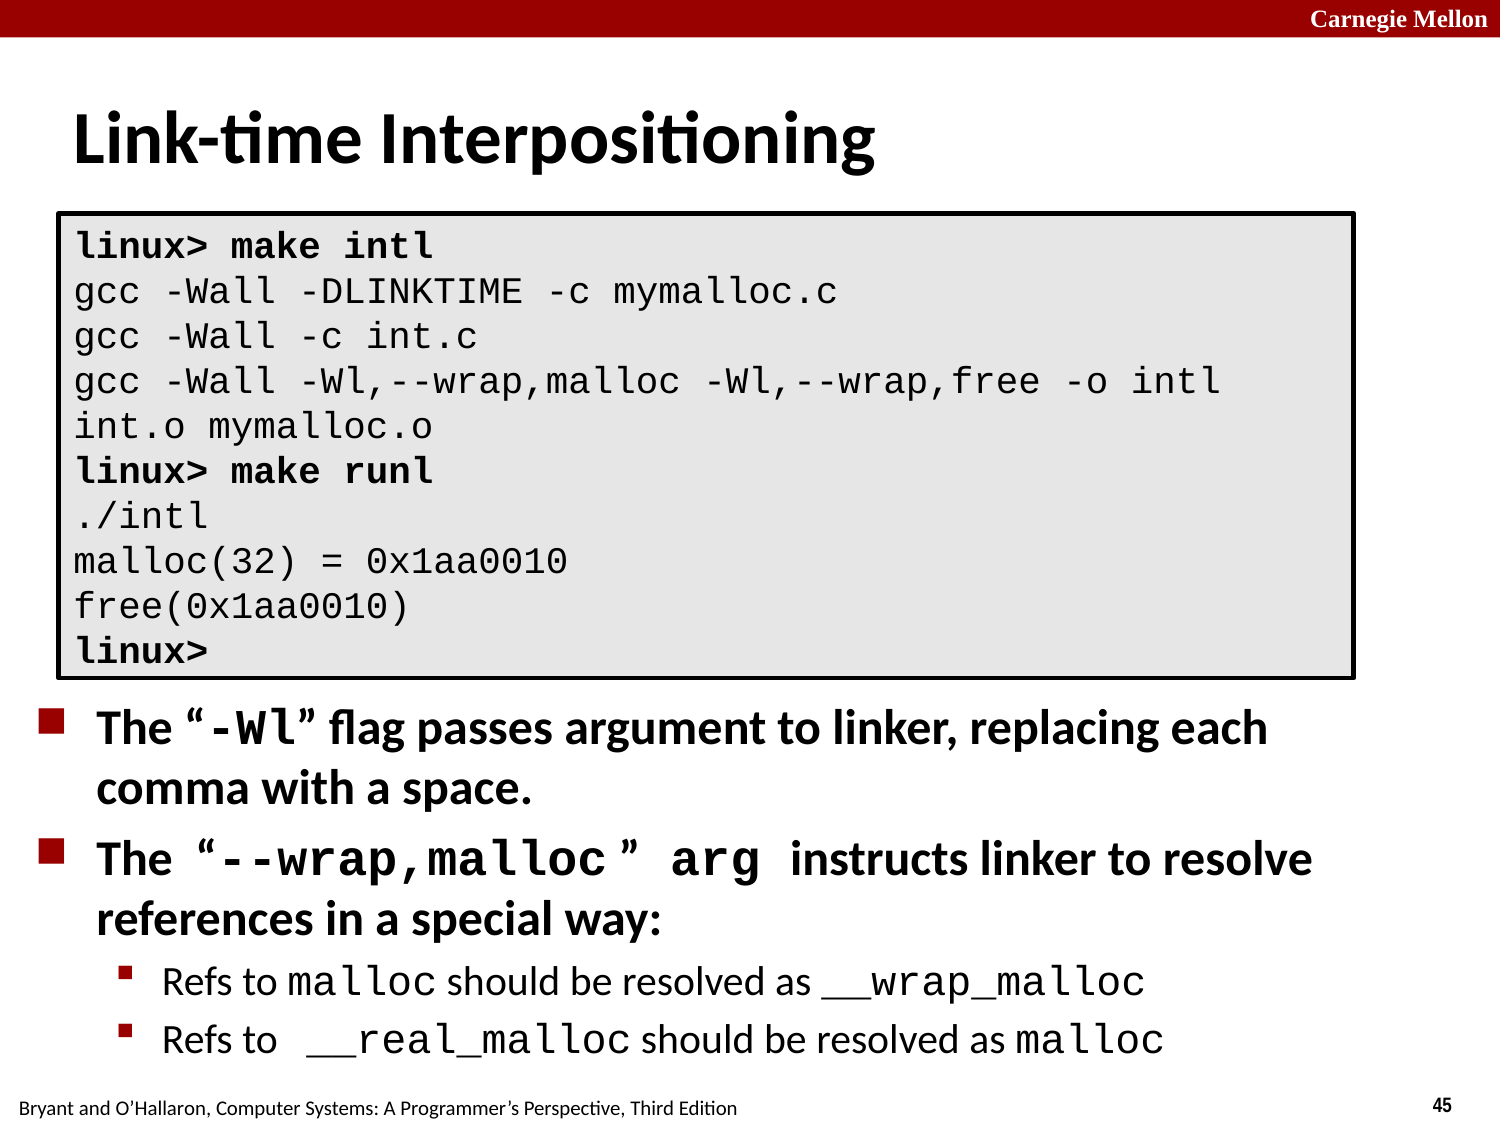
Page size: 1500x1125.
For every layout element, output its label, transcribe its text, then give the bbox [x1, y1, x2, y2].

list The “-Wl” flag passes argument to linker, replacing each comma with a space. The “--wrap,malloc ” arg instructs linker to resolve references in a special way: Refs to malloc should be resolved as __wrap_malloc Refs to __real_malloc should be resolved as malloc [24, 687, 1388, 1088]
title Link-time Interpositioning [58, 71, 1305, 197]
text_box linux> make intl gcc -Wall -DLINKTIME -c mymalloc.c gcc -Wall -c int.c gcc -Wall -Wl,--wrap,malloc -Wl,--wrap,free -o intl int.o mymalloc.o linux> make runl ./intl malloc(32) = 0x1aa0010 free(0x1aa0010) linux> [58, 213, 1354, 679]
